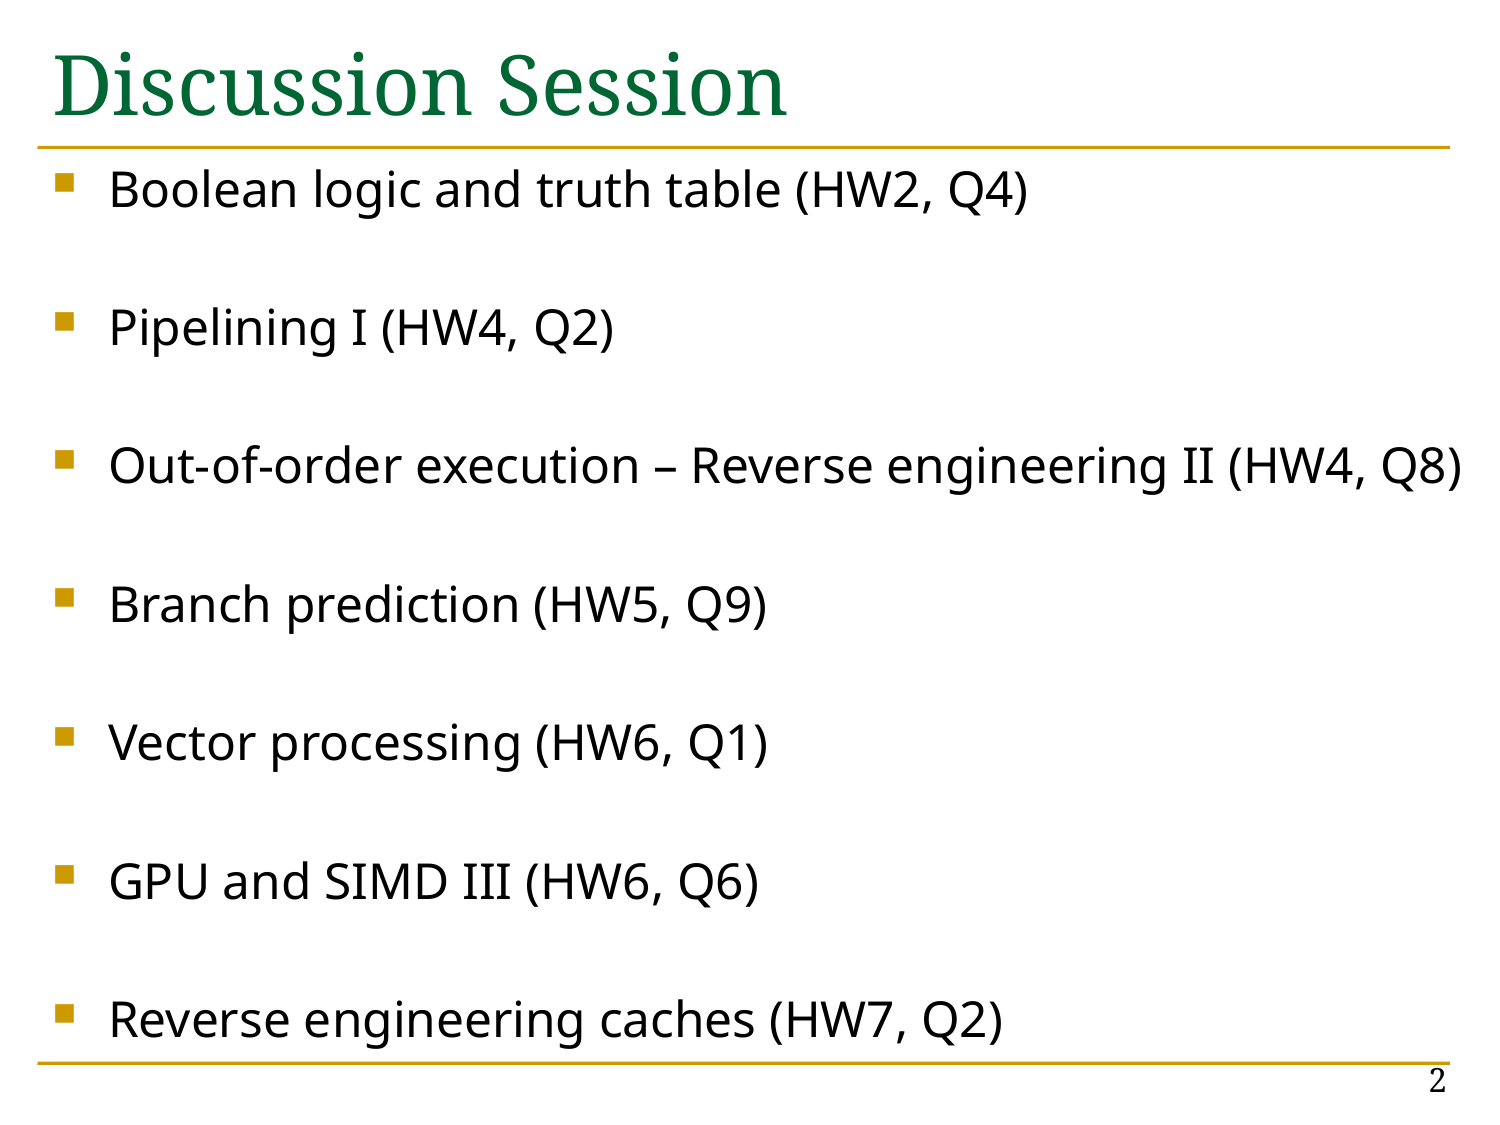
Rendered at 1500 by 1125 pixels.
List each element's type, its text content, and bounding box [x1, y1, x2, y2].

slide_number 2 [1111, 1036, 1462, 1112]
title Discussion Session [37, 24, 1450, 149]
list Boolean logic and truth table (HW2, Q4) Pipelining I (HW4, Q2) Out-of-order execution – Reverse engineering II (HW4, Q8) Branch prediction (HW5, Q9) Vector processing (HW6, Q1) GPU and SIMD III (HW6, Q6) Reverse engineering caches (HW7, Q2) [37, 149, 1500, 1063]
